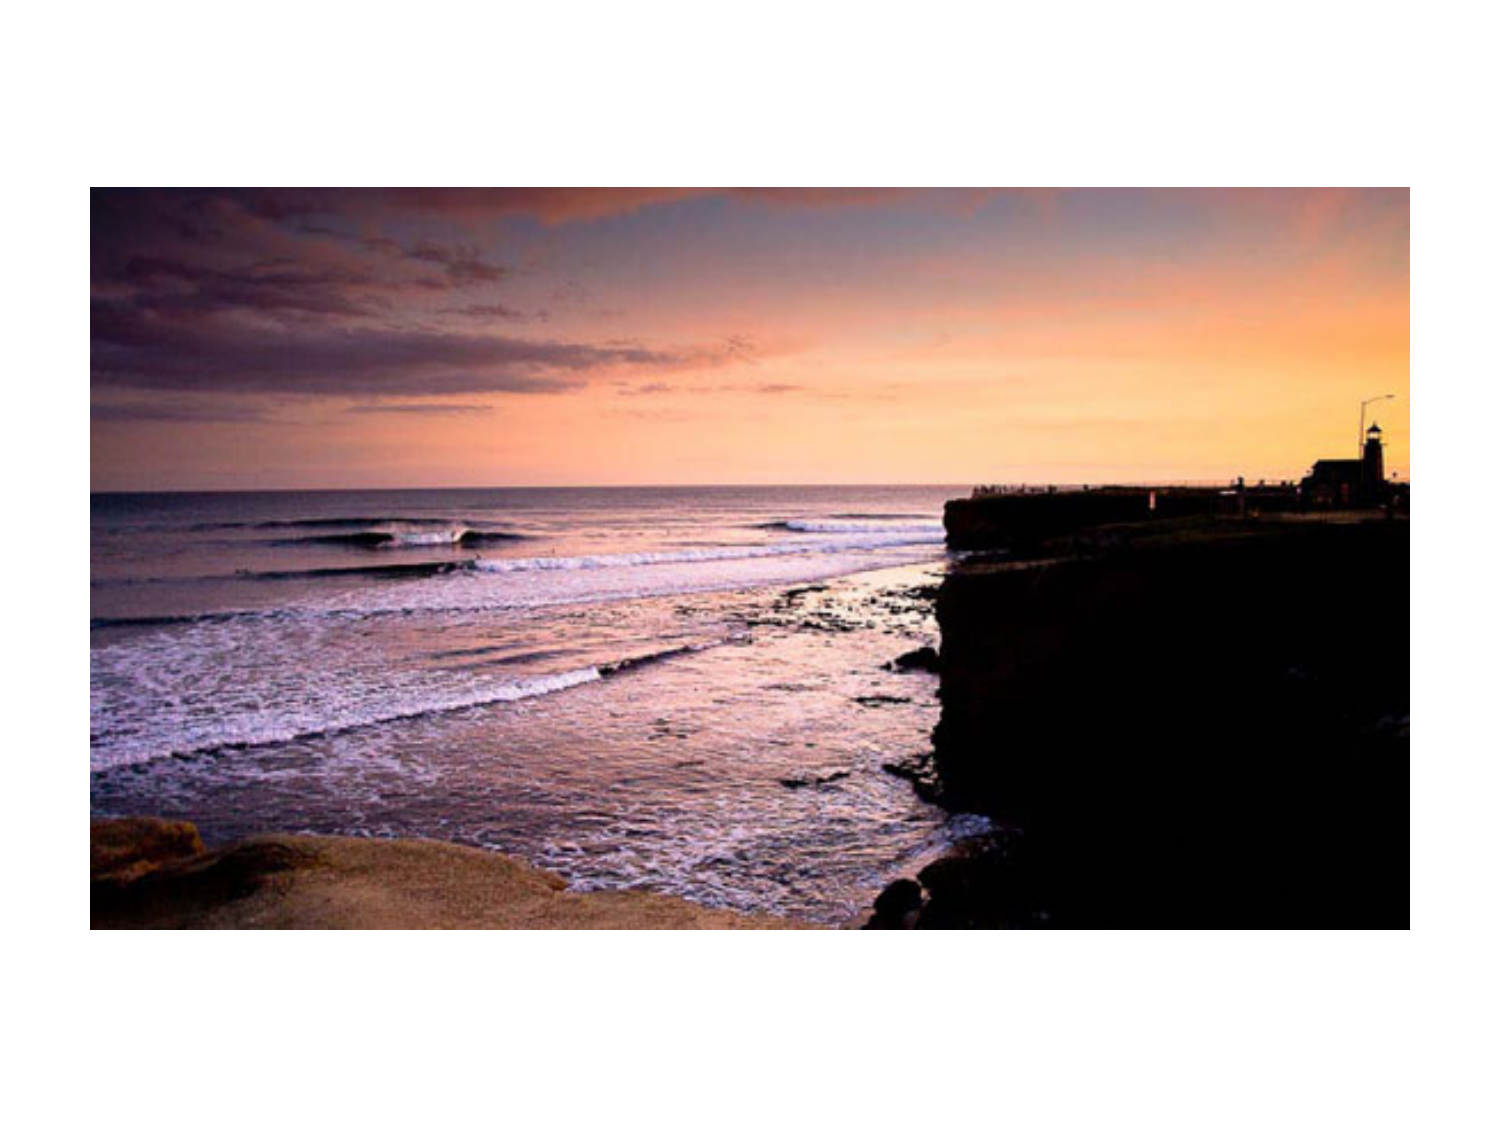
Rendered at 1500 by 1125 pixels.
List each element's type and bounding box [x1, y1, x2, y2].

list [74, 187, 1426, 931]
